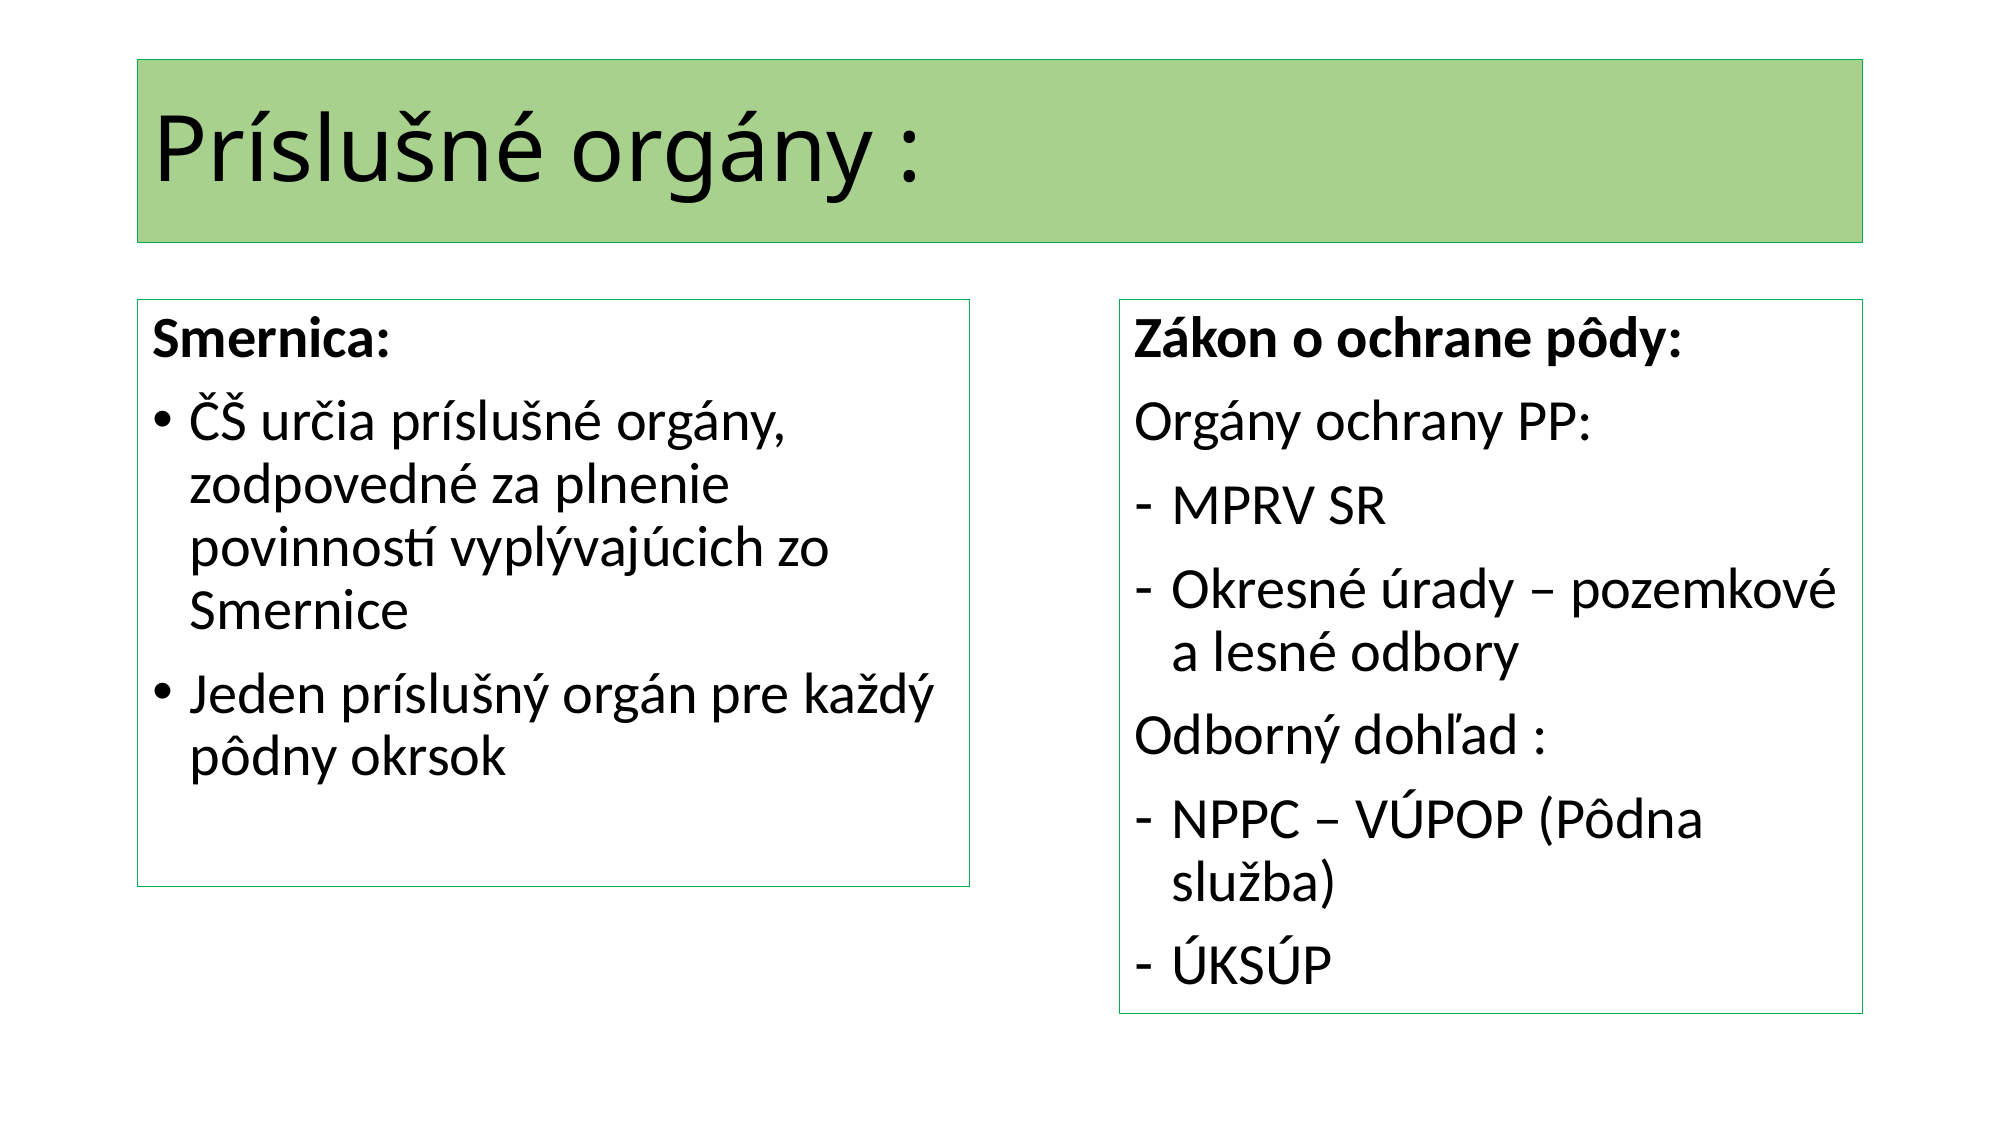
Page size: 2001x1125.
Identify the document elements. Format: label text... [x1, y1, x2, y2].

list Zákon o ochrane pôdy: Orgány ochrany PP: MPRV SR Okresné úrady – pozemkové a lesné odbory Odborný dohľad : NPPC – VÚPOP (Pôdna služba) ÚKSÚP [1119, 299, 1863, 1014]
list Smernica: ČŠ určia príslušné orgány, zodpovedné za plnenie povinností vyplývajúcich zo Smernice Jeden príslušný orgán pre každý pôdny okrsok [137, 299, 970, 887]
title Príslušné orgány : [137, 59, 1863, 243]
